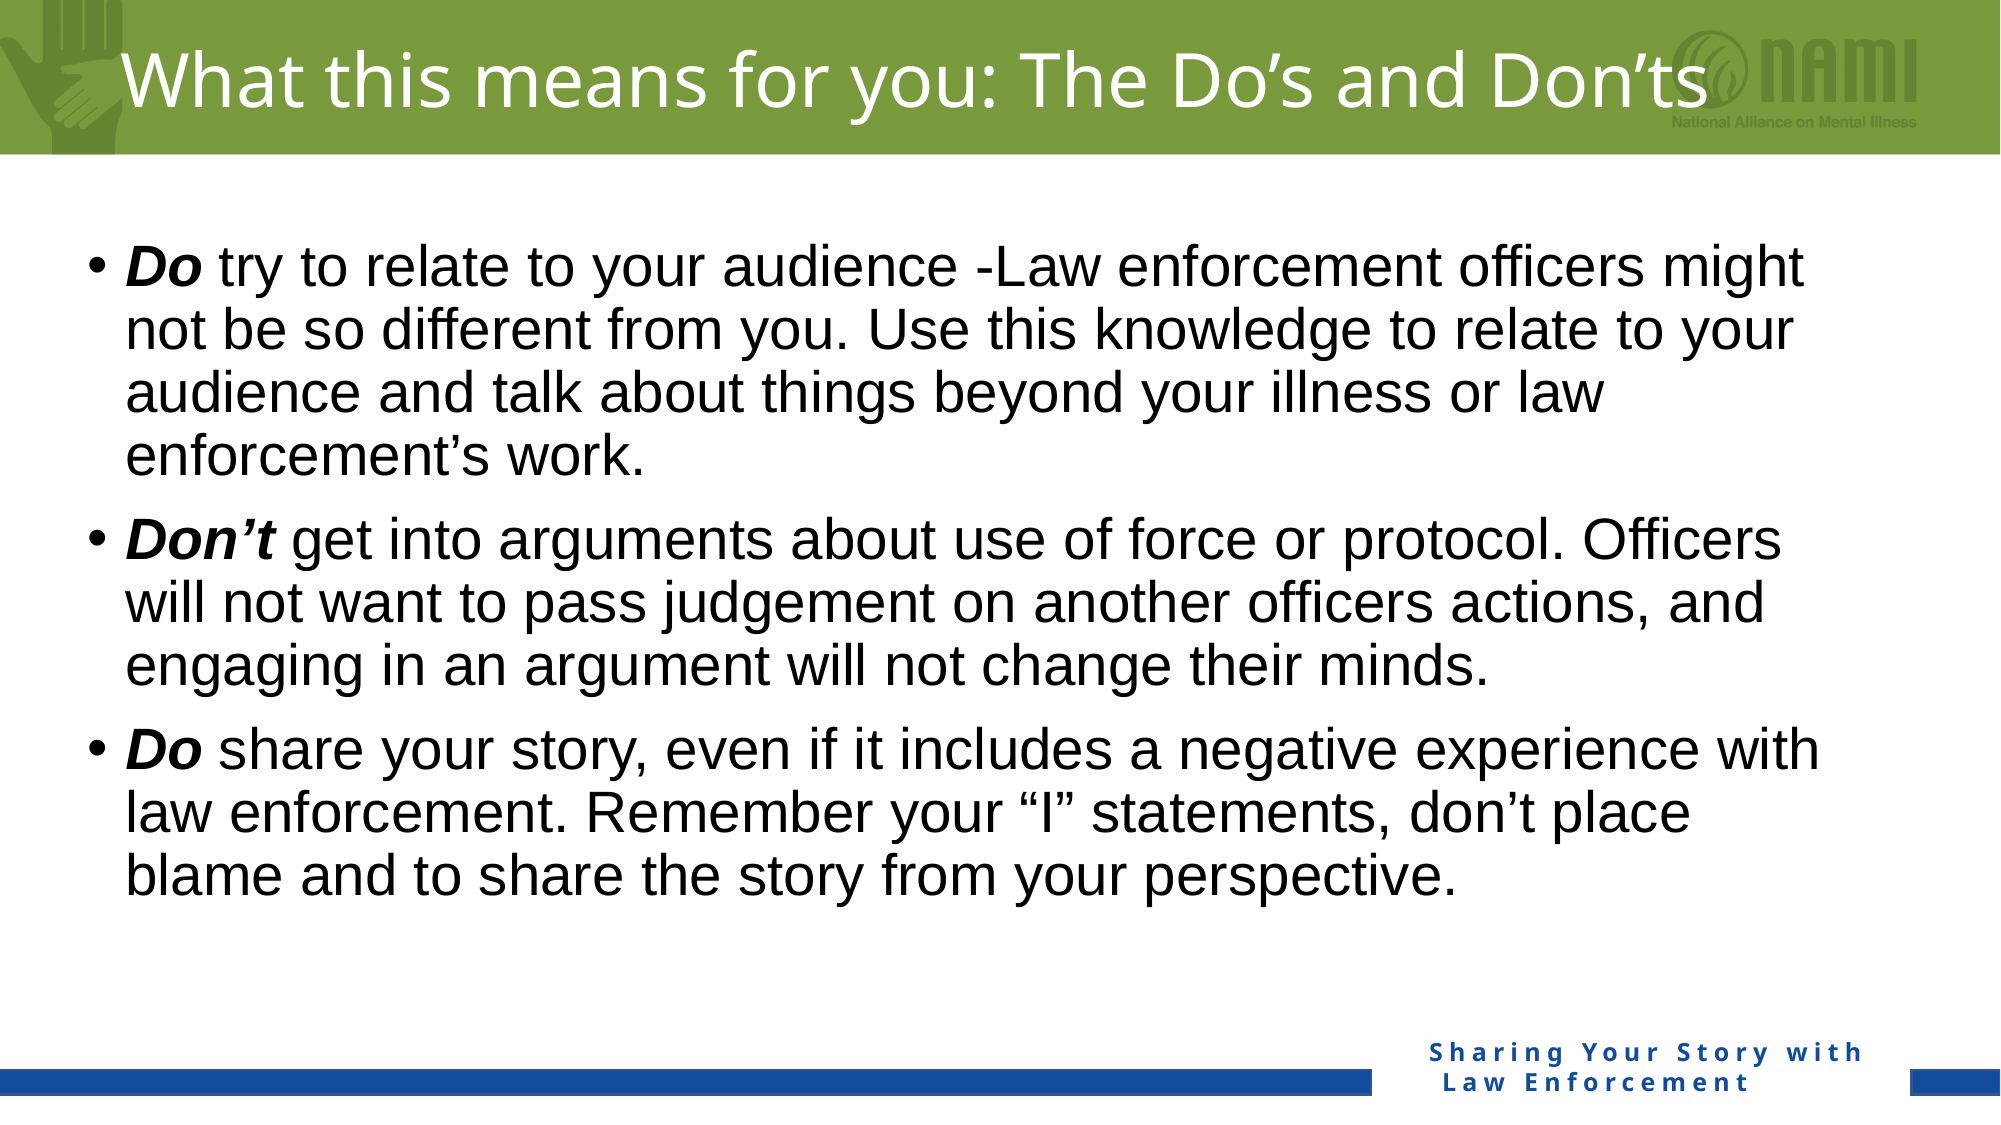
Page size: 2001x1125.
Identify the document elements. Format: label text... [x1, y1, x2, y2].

picture [0, 0, 2001, 1125]
title What this means for you: The Do’s and Don’ts [105, 6, 1895, 161]
footer Sharing Your Story with Law Enforcement [1391, 1036, 1913, 1097]
list Do try to relate to your audience -Law enforcement officers might not be so different from you. Use this knowledge to relate to your audience and talk about things beyond your illness or law enforcement’s work. Don’t get into arguments about use of force or protocol. Officers will not want to pass judgement on another officers actions, and engaging in an argument will not change their minds. Do share your story, even if it includes a negative experience with law enforcement. Remember your “I” statements, don’t place blame and to share the story from your perspective. [72, 229, 1863, 1014]
